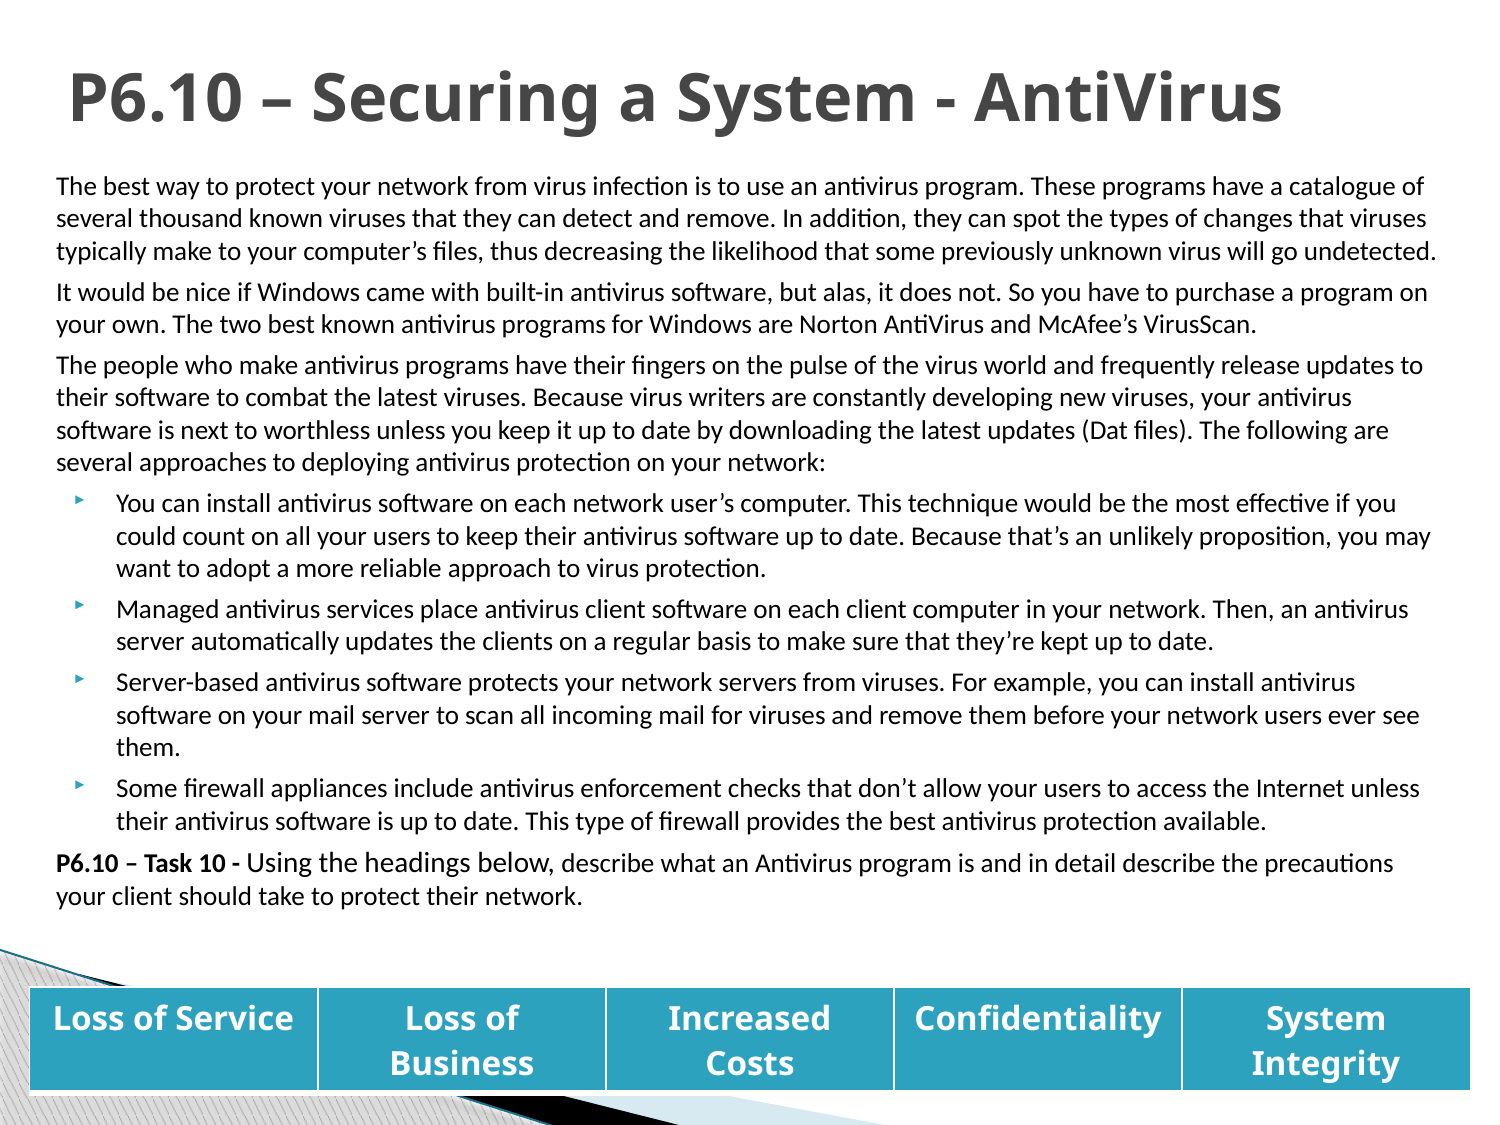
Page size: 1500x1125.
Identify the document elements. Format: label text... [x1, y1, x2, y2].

title P6.10 – Securing a System - AntiVirus [53, 30, 1404, 159]
table_header Loss of Business [319, 988, 605, 1090]
list The best way to protect your network from virus infection is to use an antivirus program. These programs have a catalogue of several thousand known viruses that they can detect and remove. In addition, they can spot the types of changes that viruses typically make to your computer’s files, thus decreasing the likelihood that some previously unknown virus will go undetected. It would be nice if Windows came with built-in antivirus software, but alas, it does not. So you have to purchase a program on your own. The two best known antivirus programs for Windows are Norton AntiVirus and McAfee’s VirusScan. The people who make antivirus programs have their fingers on the pulse of the virus world and frequently release updates to their software to combat the latest viruses. Because virus writers are constantly developing new viruses, your antivirus software is next to worthless unless you keep it up to date by downloading the latest updates (Dat files). The following are several approaches to deploying antivirus protection on your network: You can install antivirus software on each network user’s computer. This technique would be the most effective if you could count on all your users to keep their antivirus software up to date. Because that’s an unlikely proposition, you may want to adopt a more reliable approach to virus protection. Managed antivirus services place antivirus client software on each client computer in your network. Then, an antivirus server automatically updates the clients on a regular basis to make sure that they’re kept up to date. Server-based antivirus software protects your network servers from viruses. For example, you can install antivirus software on your mail server to scan all incoming mail for viruses and remove them before your network users ever see them. Some firewall appliances include antivirus enforcement checks that don’t allow your users to access the Internet unless their antivirus software is up to date. This type of firewall provides the best antivirus protection available. P6.10 – Task 10 - Using the headings below, describe what an Antivirus program is and in detail describe the precautions your client should take to protect their network. [41, 160, 1459, 986]
table_header Confidentiality [895, 988, 1181, 1090]
table_header System Integrity [1183, 988, 1470, 1090]
table_header Increased Costs [607, 988, 893, 1090]
table_header Loss of Service [30, 988, 317, 1090]
